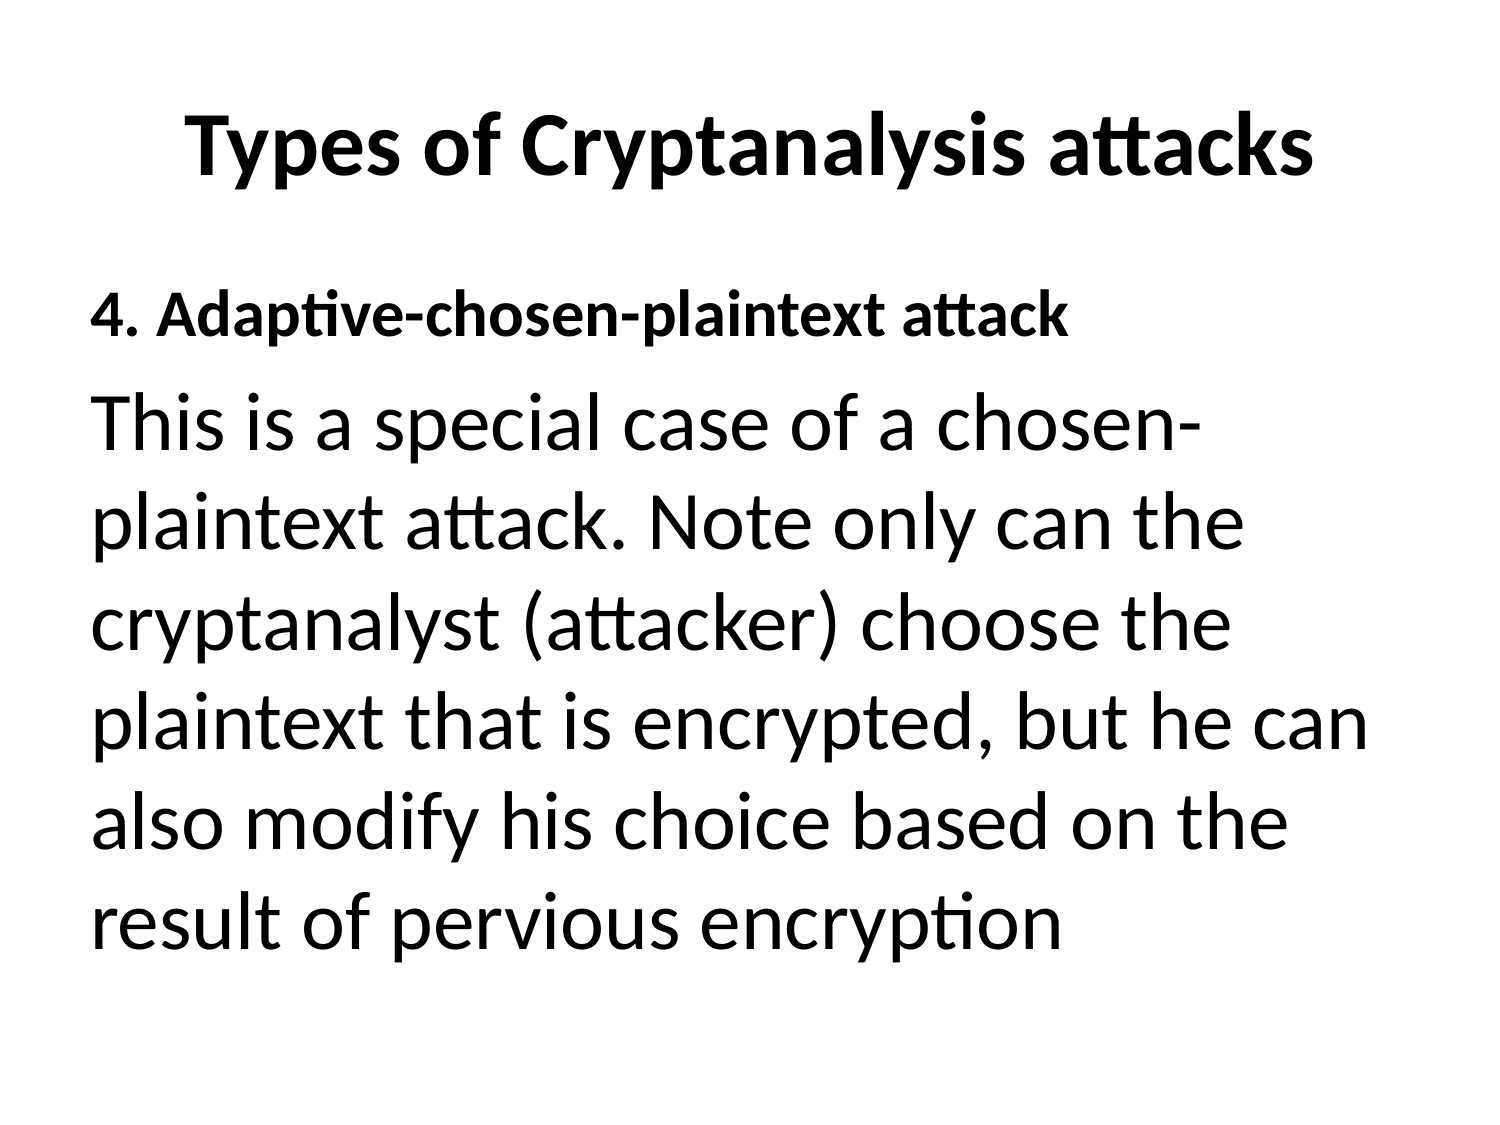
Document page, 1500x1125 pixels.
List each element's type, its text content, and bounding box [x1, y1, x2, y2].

title Types of Cryptanalysis attacks [75, 45, 1425, 233]
list 4. Adaptive-chosen-plaintext attack This is a special case of a chosen-plaintext attack. Note only can the cryptanalyst (attacker) choose the plaintext that is encrypted, but he can also modify his choice based on the result of pervious encryption [75, 262, 1425, 1005]
